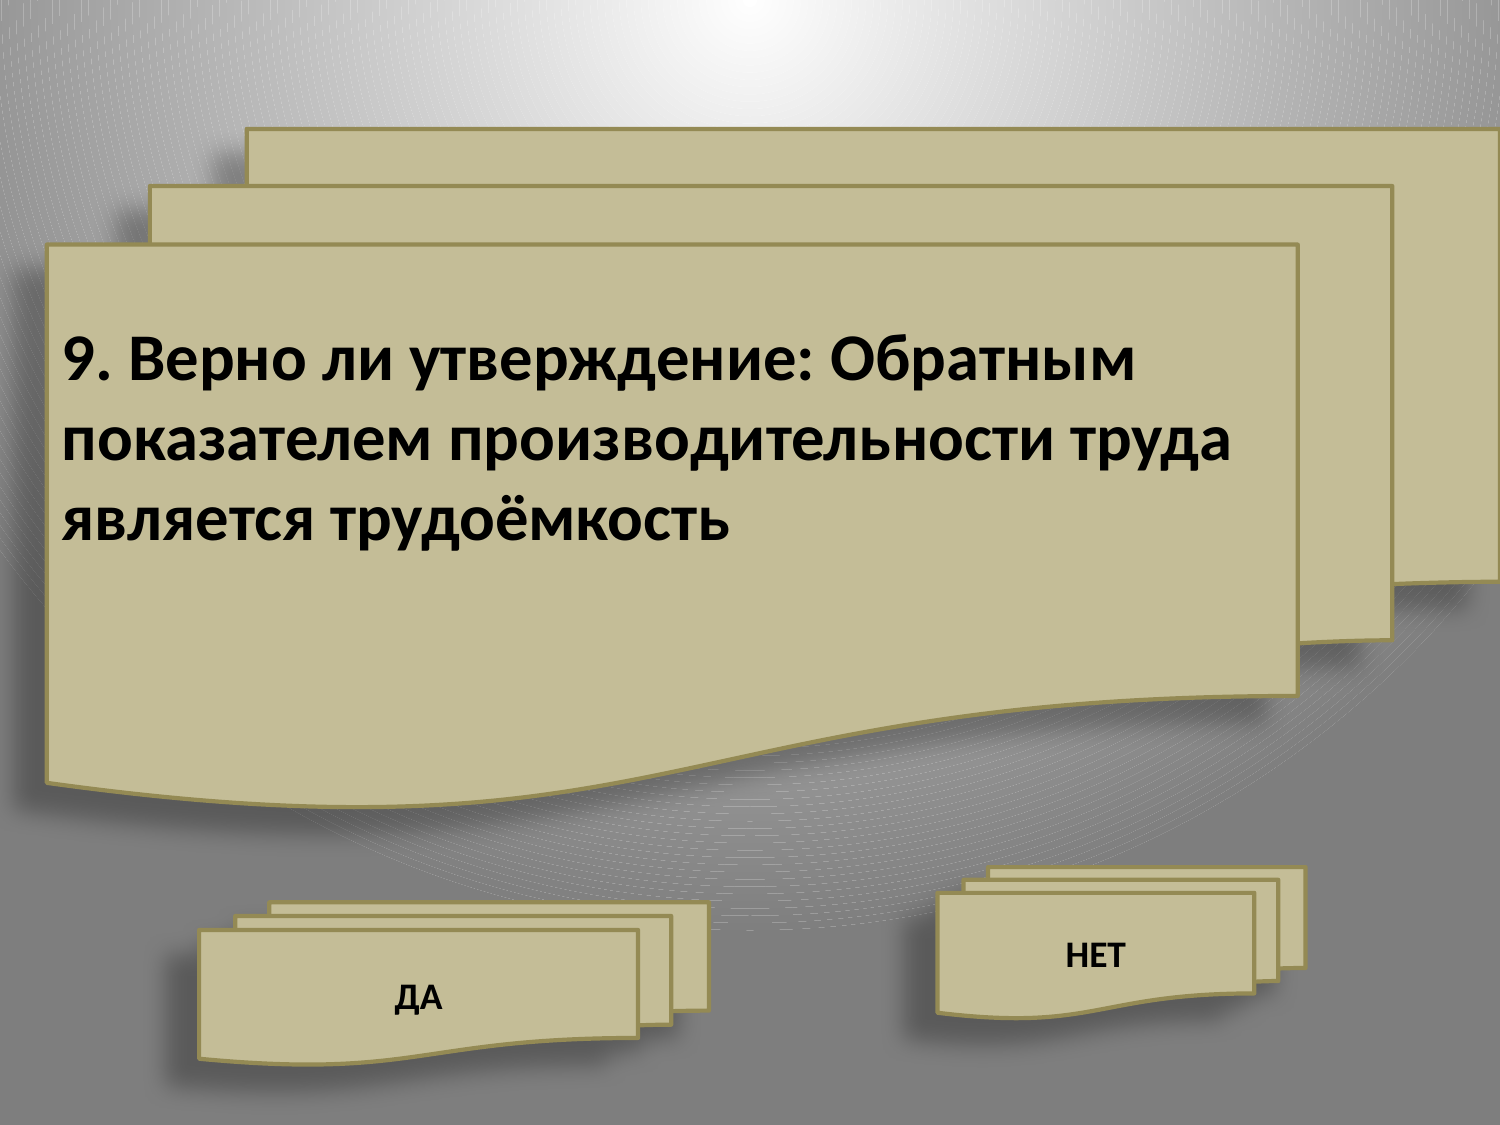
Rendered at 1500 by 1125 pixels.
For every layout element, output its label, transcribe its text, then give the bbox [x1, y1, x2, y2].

text_box НЕТ [935, 865, 1308, 1021]
text_box ДА [197, 900, 712, 1067]
text_box 9. Верно ли утверждение: Обратным показателем производительности труда является трудоёмкость [44, 126, 1500, 810]
